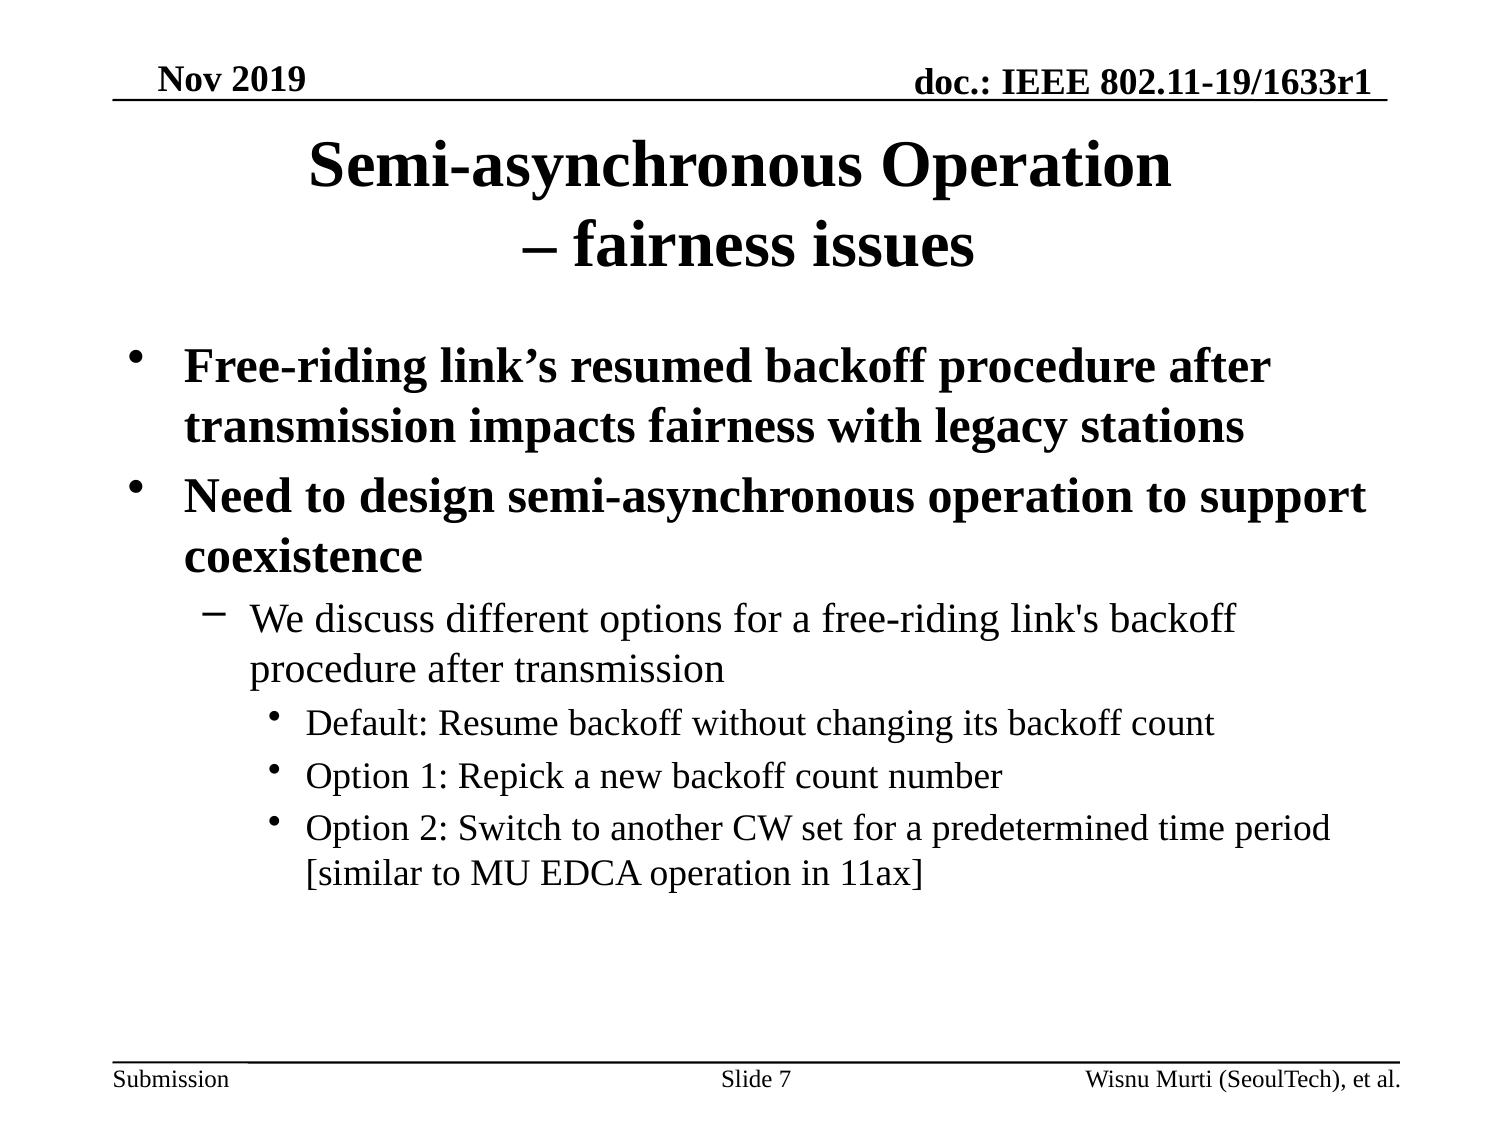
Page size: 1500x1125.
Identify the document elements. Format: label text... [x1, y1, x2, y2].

title Semi-asynchronous Operation – fairness issues [112, 112, 1388, 288]
list Free-riding link’s resumed backoff procedure after transmission impacts fairness with legacy stations Need to design semi-asynchronous operation to support coexistence We discuss different options for a free-riding link's backoff procedure after transmission Default: Resume backoff without changing its backoff count Option 1: Repick a new backoff count number Option 2: Switch to another CW set for a predetermined time period [similar to MU EDCA operation in 11ax] [112, 324, 1388, 1001]
footer Wisnu Murti (SeoulTech), et al. [949, 1061, 1402, 1093]
slide_number Slide 7 [712, 1061, 801, 1093]
